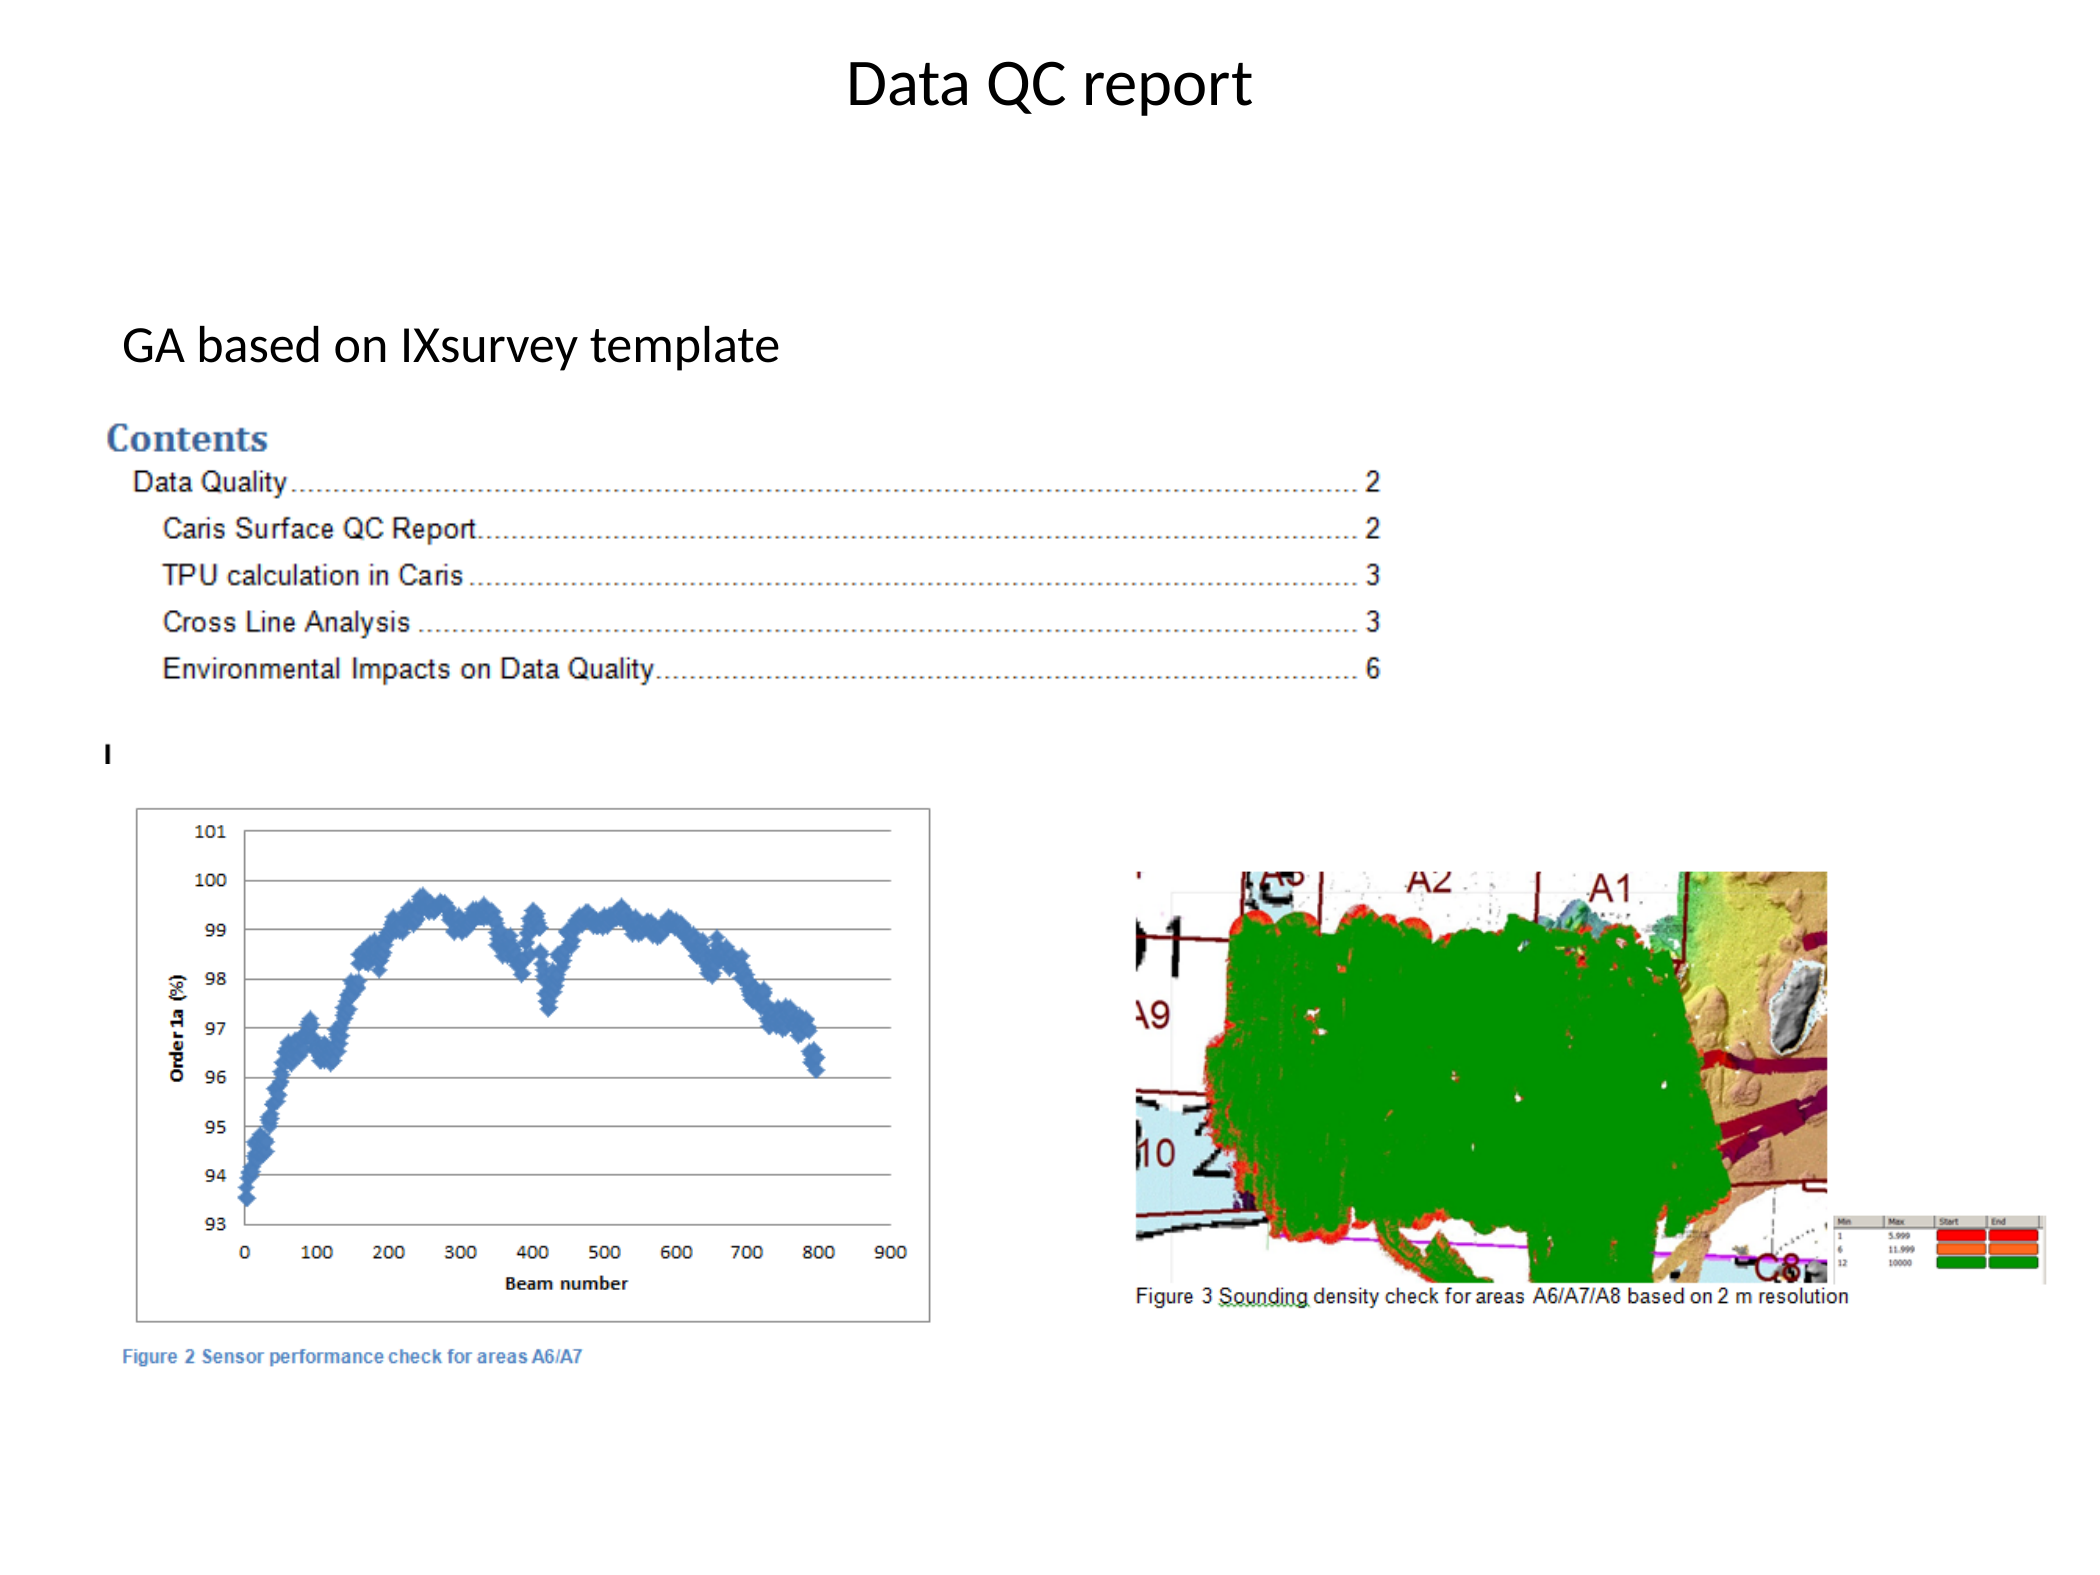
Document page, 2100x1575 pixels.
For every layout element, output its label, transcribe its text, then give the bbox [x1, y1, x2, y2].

picture [69, 798, 2098, 1378]
text_box GA based on IXsurvey template [107, 303, 796, 348]
title Data QC report [105, 7, 1995, 150]
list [33, 350, 1468, 765]
